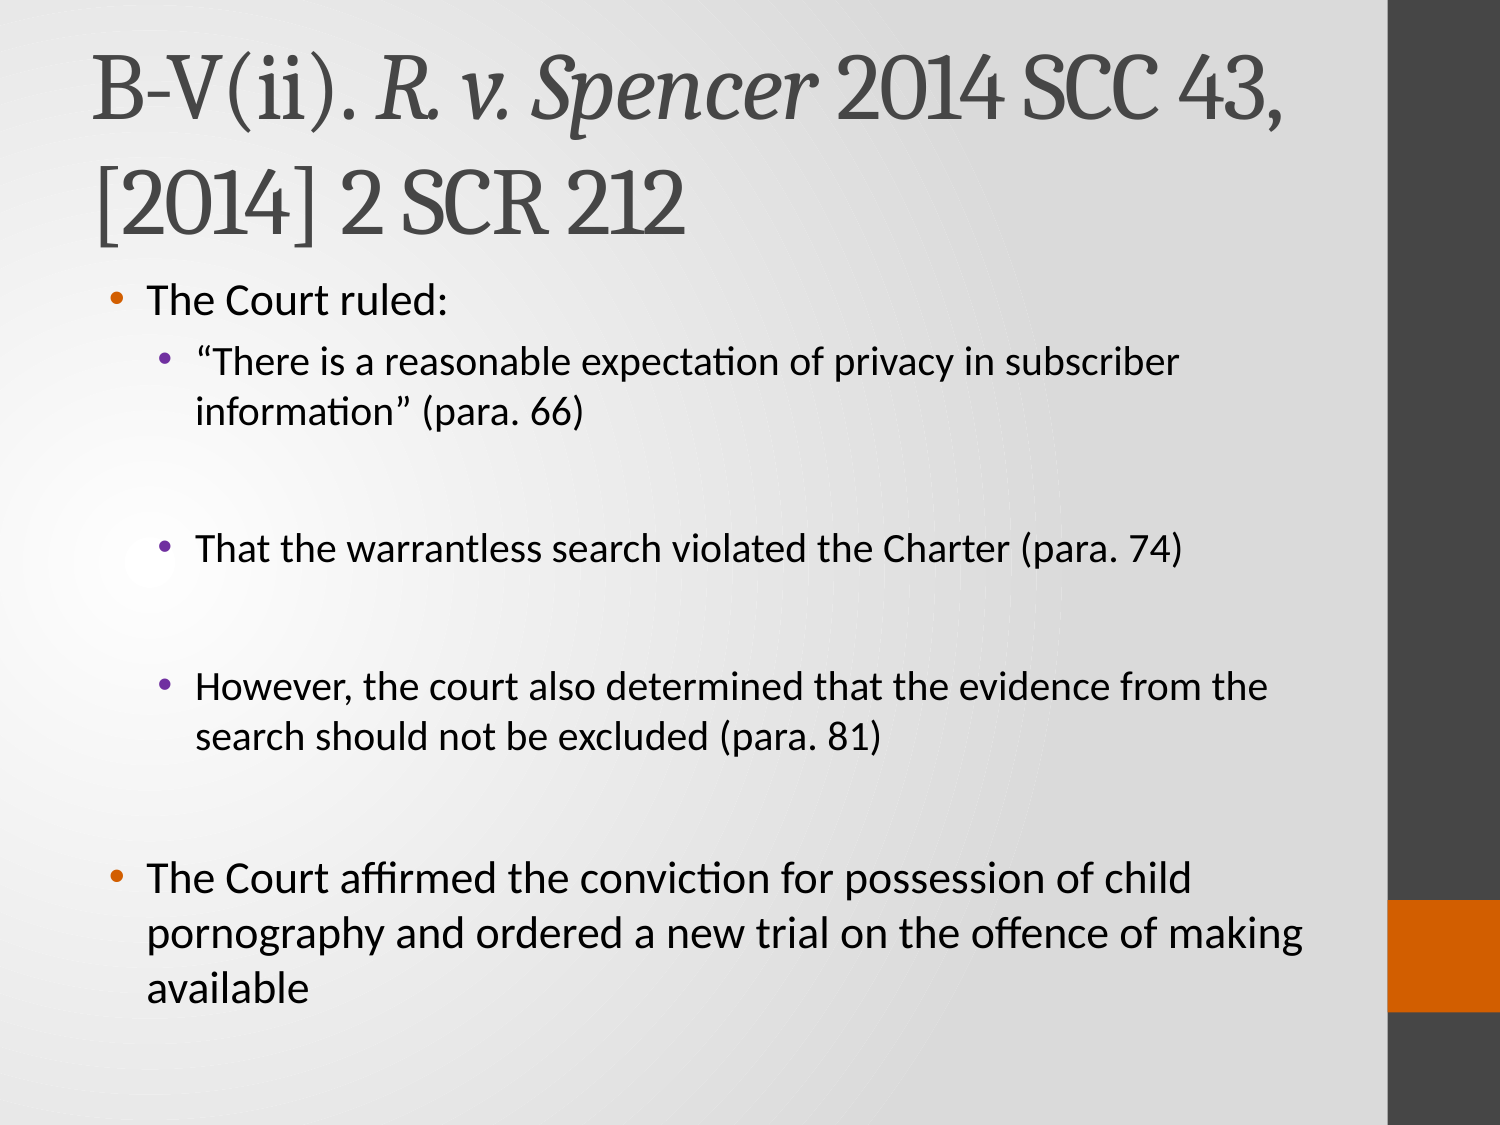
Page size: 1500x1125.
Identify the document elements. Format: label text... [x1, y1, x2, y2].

title B-V(ii). R. v. Spencer 2014 SCC 43, [2014] 2 SCR 212 [75, 45, 1325, 233]
list The Court ruled: “There is a reasonable expectation of privacy in subscriber information” (para. 66) That the warrantless search violated the Charter (para. 74) However, the court also determined that the evidence from the search should not be excluded (para. 81) The Court affirmed the conviction for possession of child pornography and ordered a new trial on the offence of making available [75, 262, 1325, 1050]
